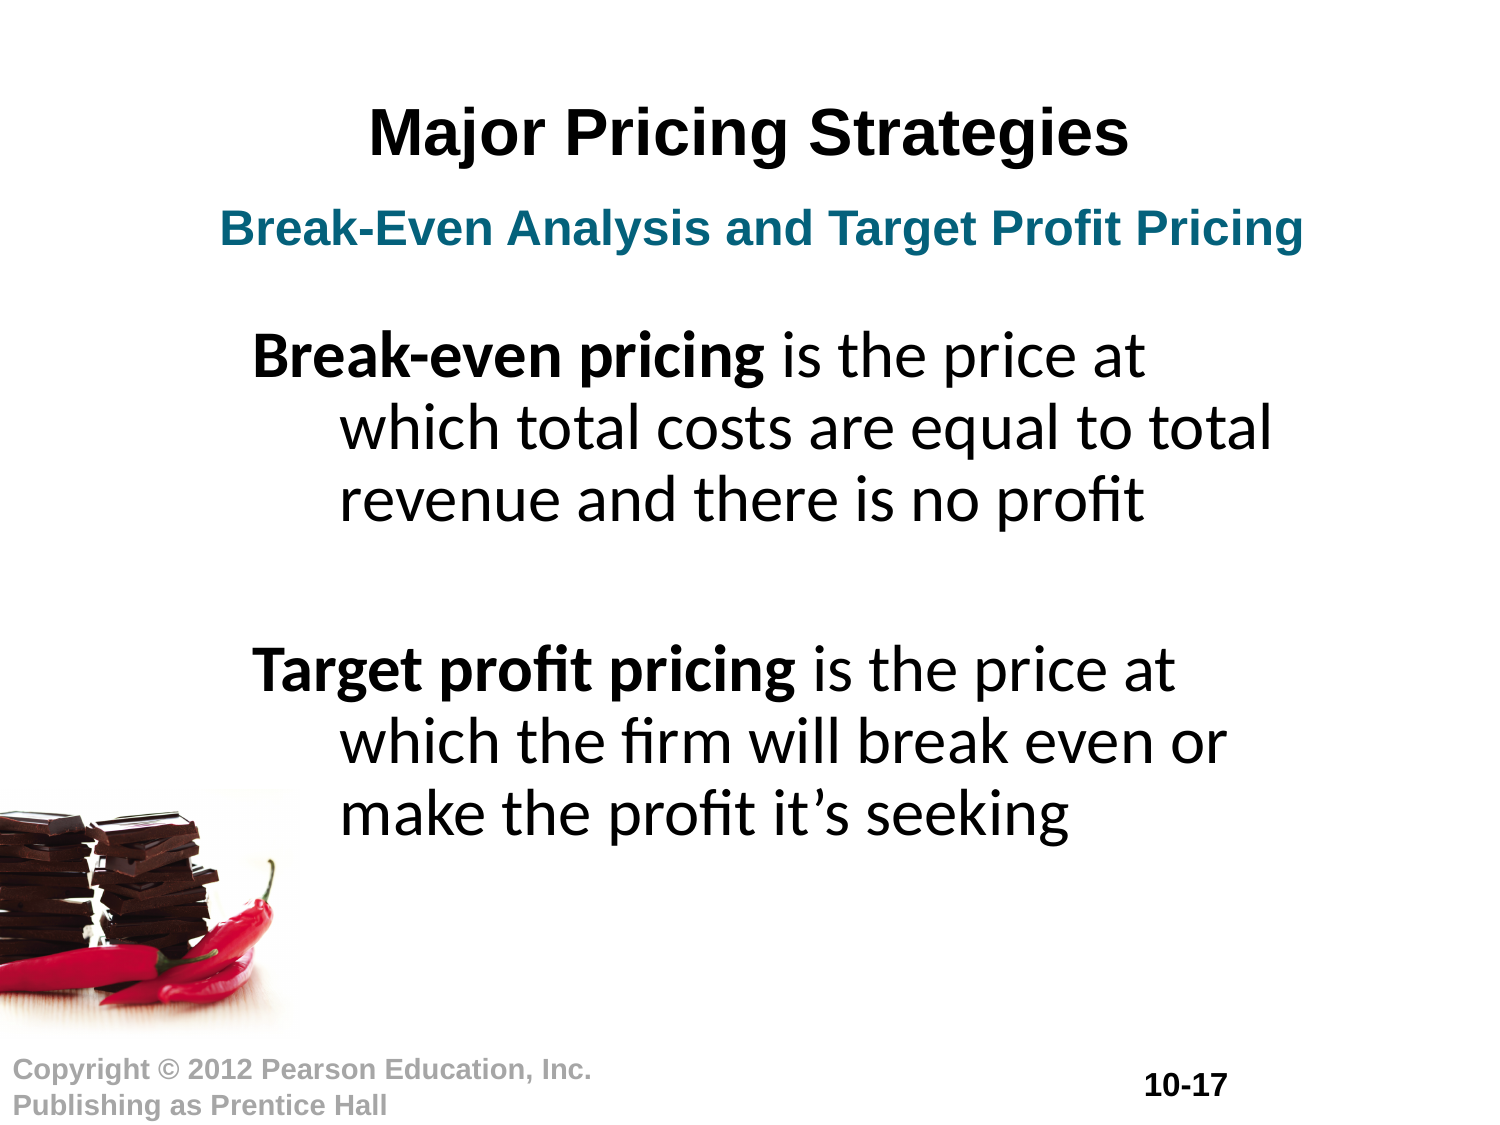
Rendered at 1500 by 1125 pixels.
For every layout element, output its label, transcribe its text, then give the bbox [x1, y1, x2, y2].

list Break-even pricing is the price at which total costs are equal to total revenue and there is no profit Target profit pricing is the price at which the firm will break even or make the profit it’s seeking [237, 312, 1326, 963]
title Major Pricing Strategies [112, 37, 1388, 226]
picture [0, 789, 300, 1039]
list Break-Even Analysis and Target Profit Pricing [187, 187, 1338, 301]
